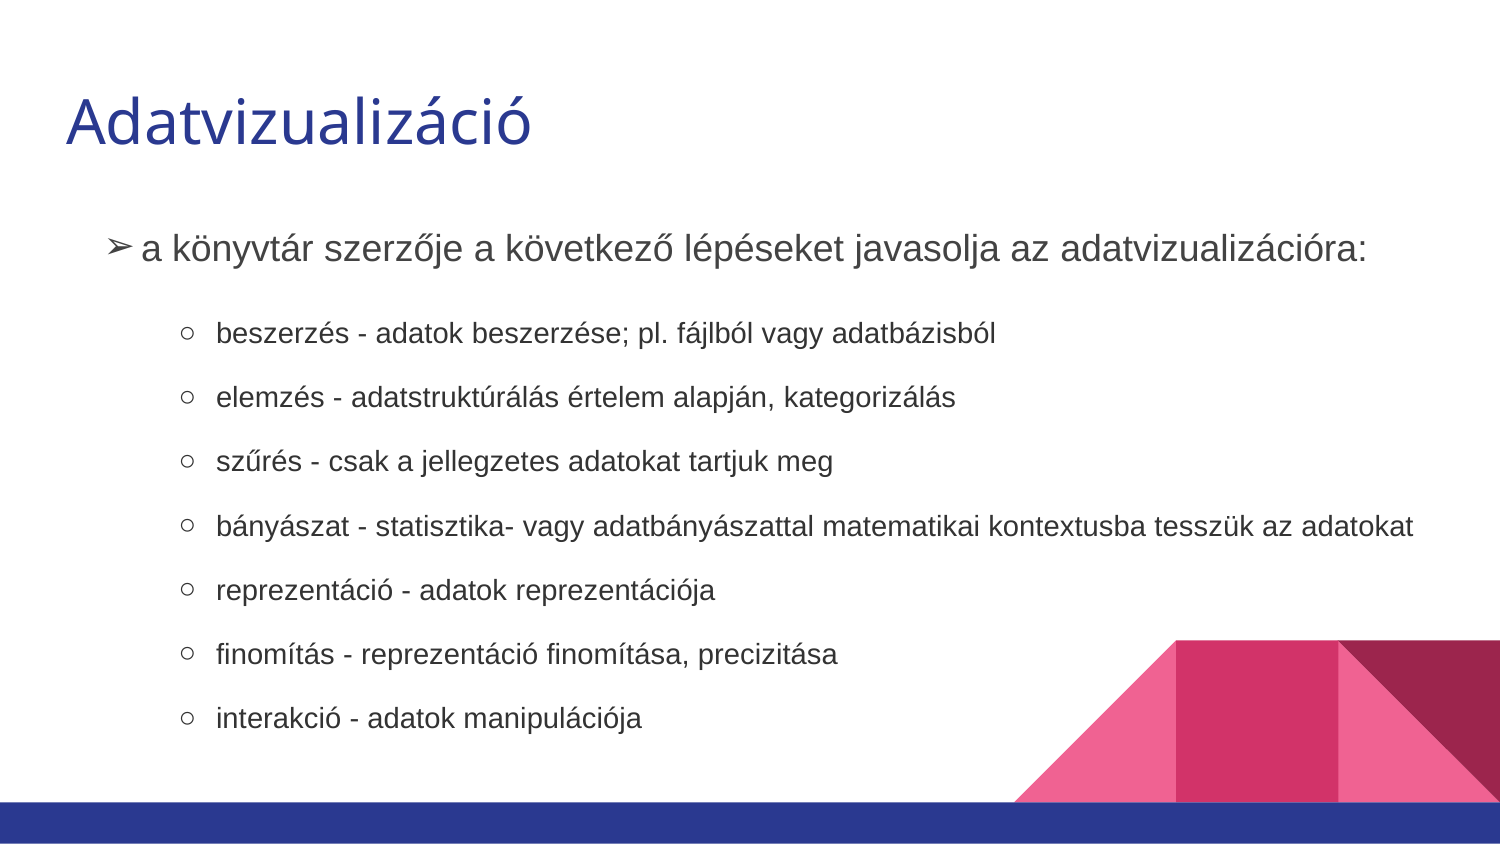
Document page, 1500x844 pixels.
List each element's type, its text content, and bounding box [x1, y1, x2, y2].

title Adatvizualizáció [51, 67, 1449, 167]
list a könyvtár szerzője a következő lépéseket javasolja az adatvizualizációra: beszerzés - adatok beszerzése; pl. fájlból vagy adatbázisból elemzés - adatstruktúrálás értelem alapján, kategorizálás szűrés - csak a jellegzetes adatokat tartjuk meg bányászat - statisztika- vagy adatbányászattal matematikai kontextusba tesszük az adatokat reprezentáció - adatok reprezentációja finomítás - reprezentáció finomítása, precizitása interakció - adatok manipulációja [51, 201, 1449, 750]
